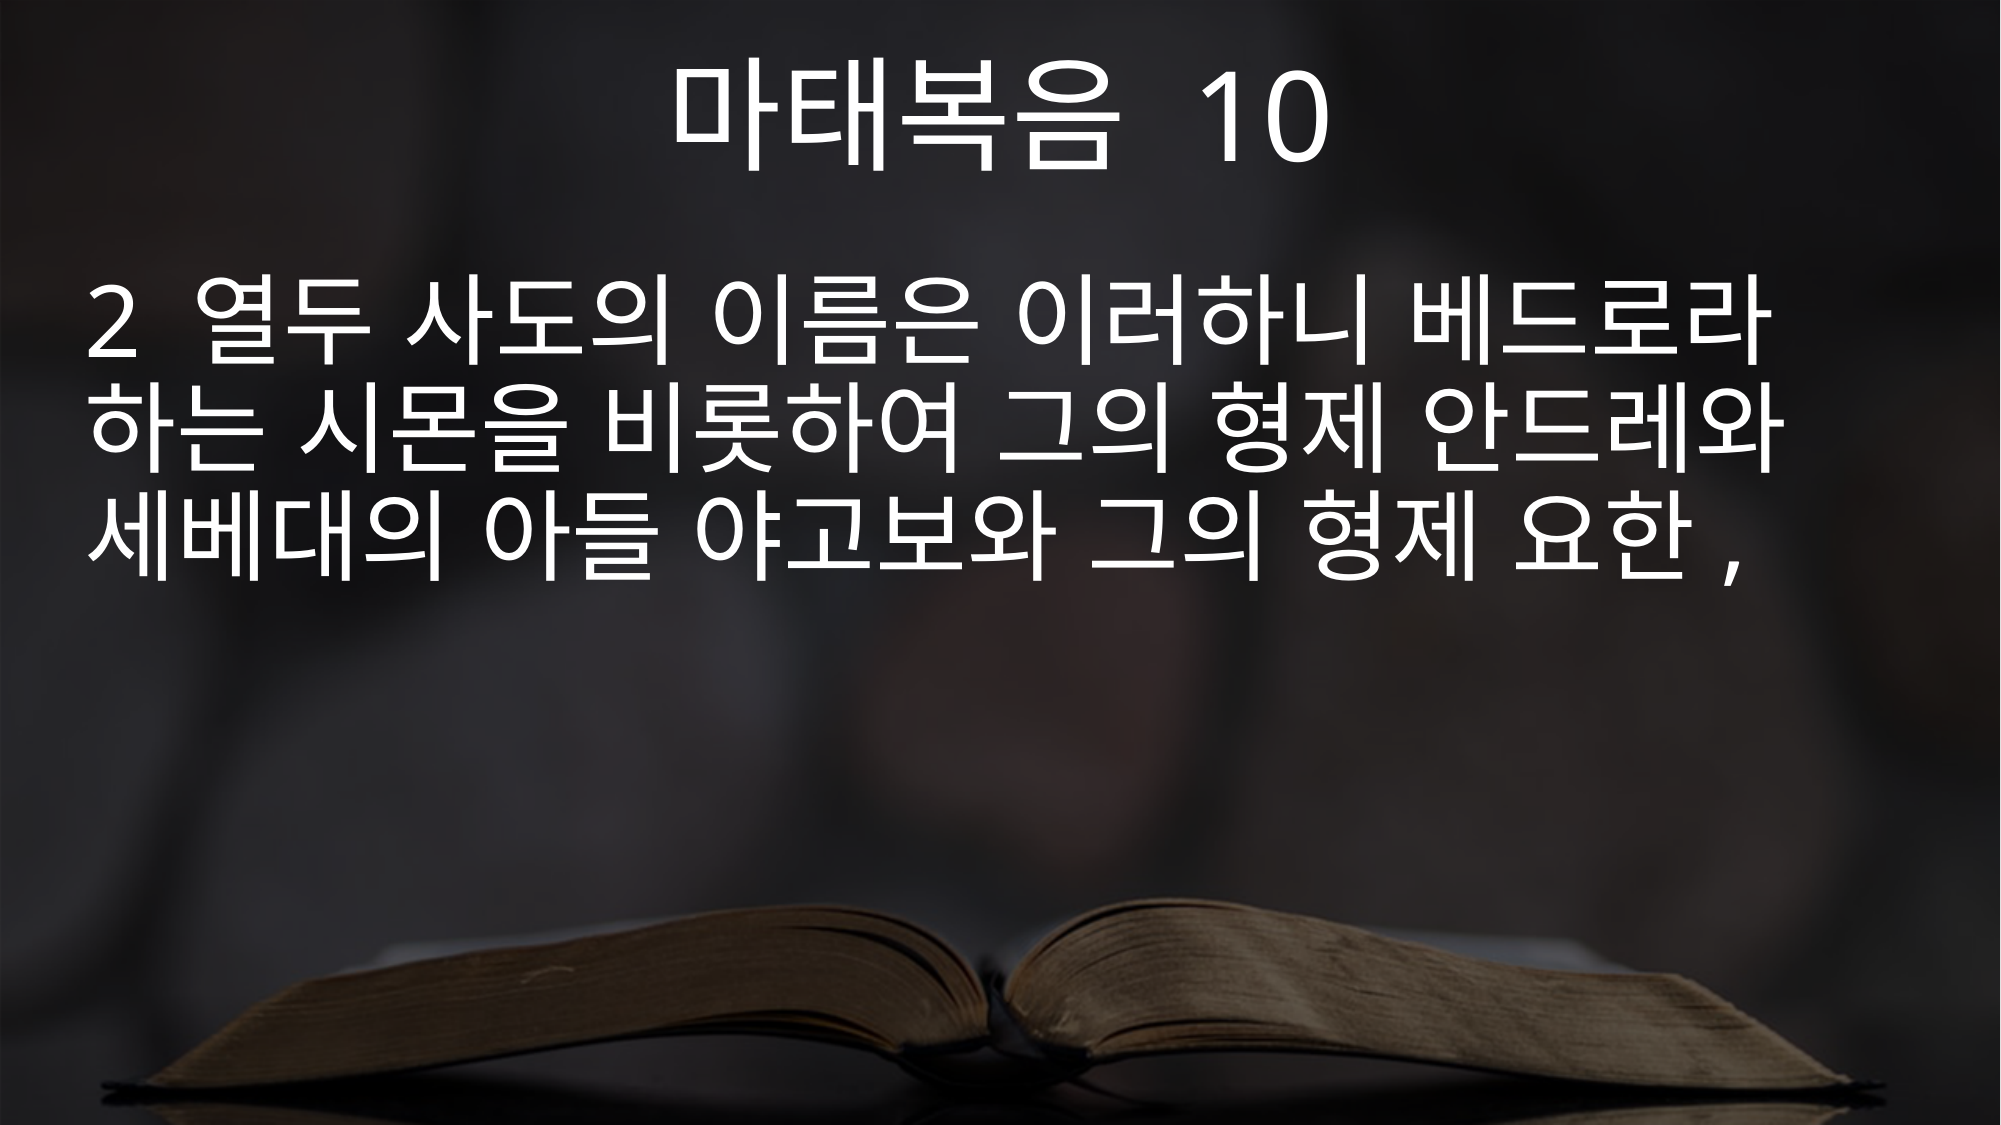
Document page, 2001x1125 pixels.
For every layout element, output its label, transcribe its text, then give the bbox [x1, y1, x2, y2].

list 2 열두 사도의 이름은 이러하니 베드로라 하는 시몬을 비롯하여 그의 형제 안드레와 세베대의 아들 야고보와 그의 형제 요한, [69, 263, 1953, 423]
footer 마태복음 10 [0, 32, 2000, 192]
picture [0, 0, 2001, 1125]
